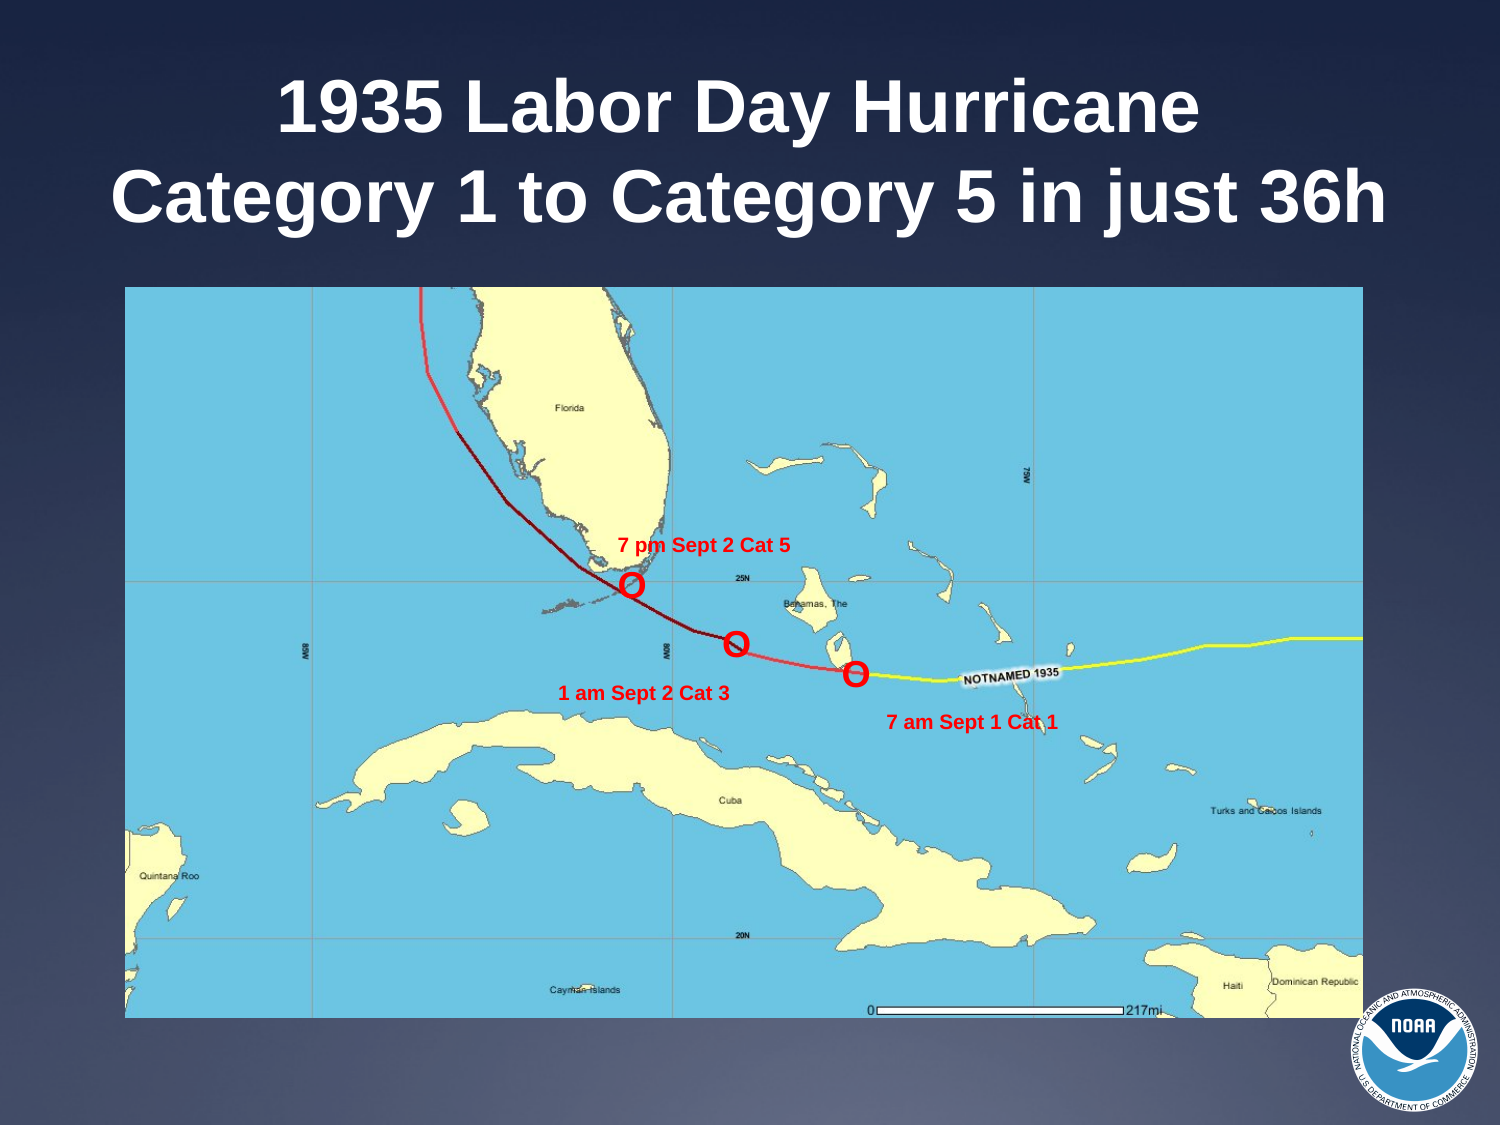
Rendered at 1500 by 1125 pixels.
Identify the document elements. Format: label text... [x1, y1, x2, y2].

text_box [123, 286, 1364, 1019]
text_box 1935 Labor Day Hurricane Category 1 to Category 5 in just 36h [87, 49, 1413, 245]
picture [1350, 987, 1479, 1113]
